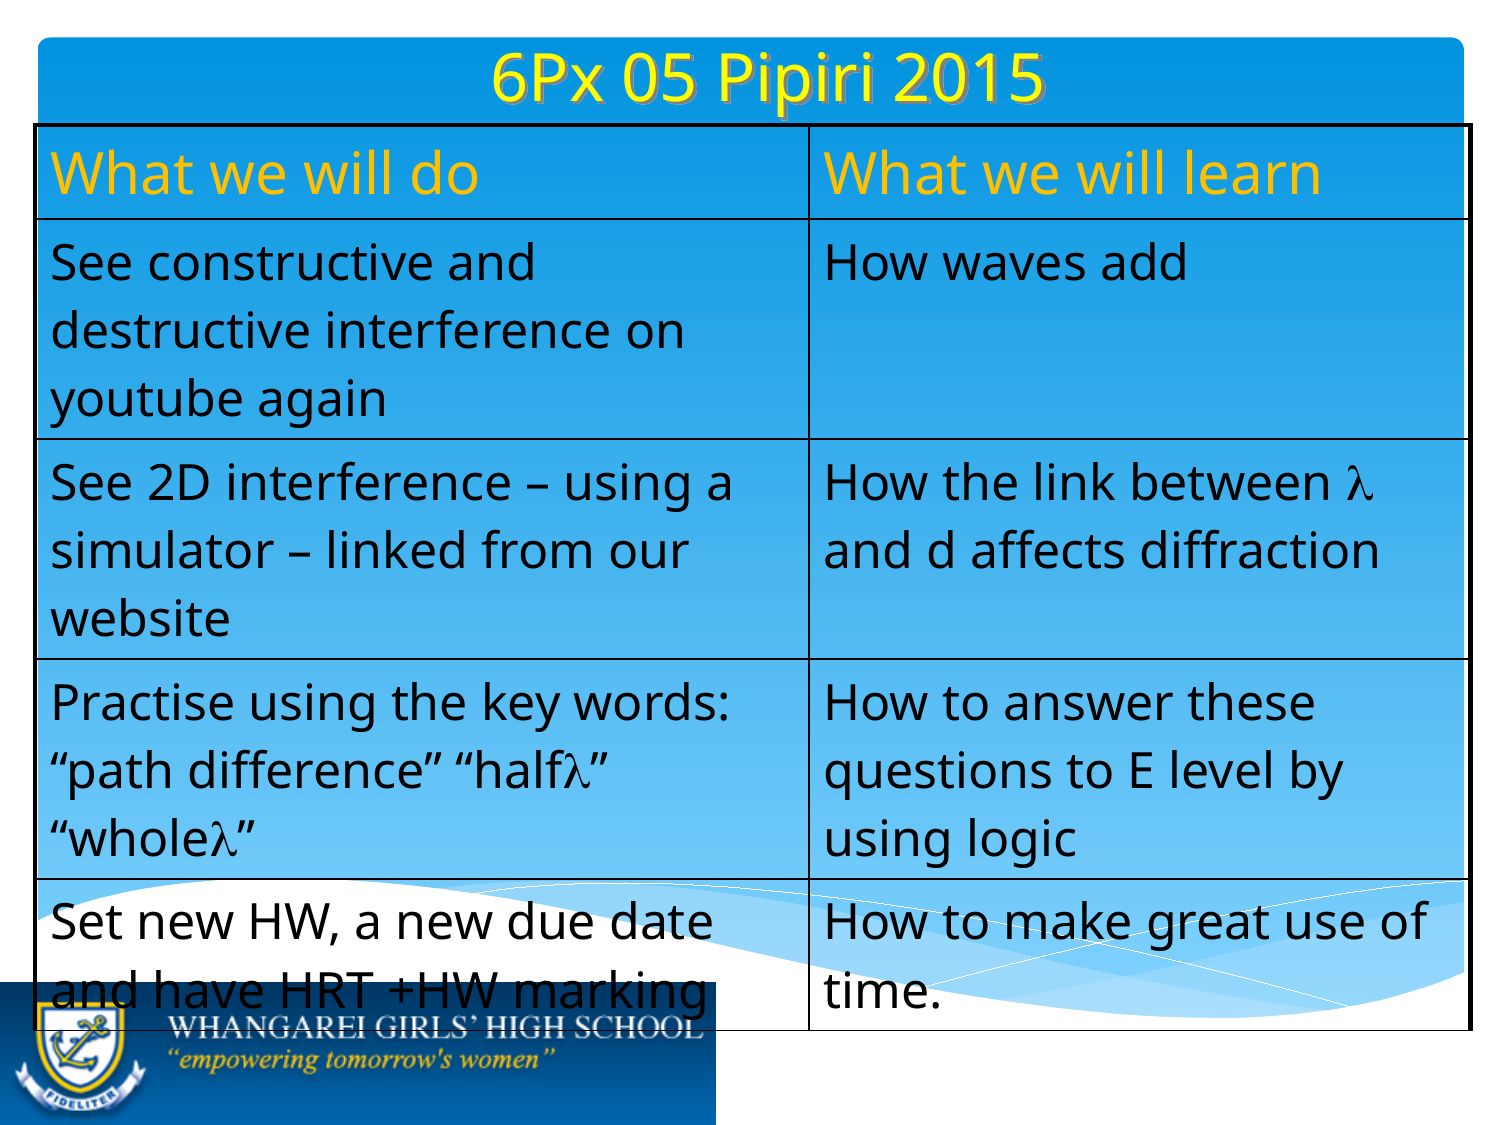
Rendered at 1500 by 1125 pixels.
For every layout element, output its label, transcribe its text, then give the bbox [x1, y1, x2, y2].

table_header What we will learn [810, 127, 1468, 218]
table_cell See 2D interference – using a simulator – linked from our website [37, 440, 808, 658]
table_header What we will do [37, 127, 808, 218]
table_cell How waves add [810, 220, 1468, 438]
text_box 6Px 05 Pipiri 2015 [162, 24, 1375, 123]
table_cell Practise using the key words: “path difference” “half” “whole” [37, 660, 808, 878]
table_cell How to make great use of time. [810, 880, 1468, 1030]
table_cell See constructive and destructive interference on youtube again [37, 220, 808, 438]
table_cell How the link between  and d affects diffraction [810, 440, 1468, 658]
table_cell Set new HW, a new due date and have HRT +HW marking [37, 880, 808, 1030]
table_cell How to answer these questions to E level by using logic [810, 660, 1468, 878]
picture [0, 982, 716, 1125]
